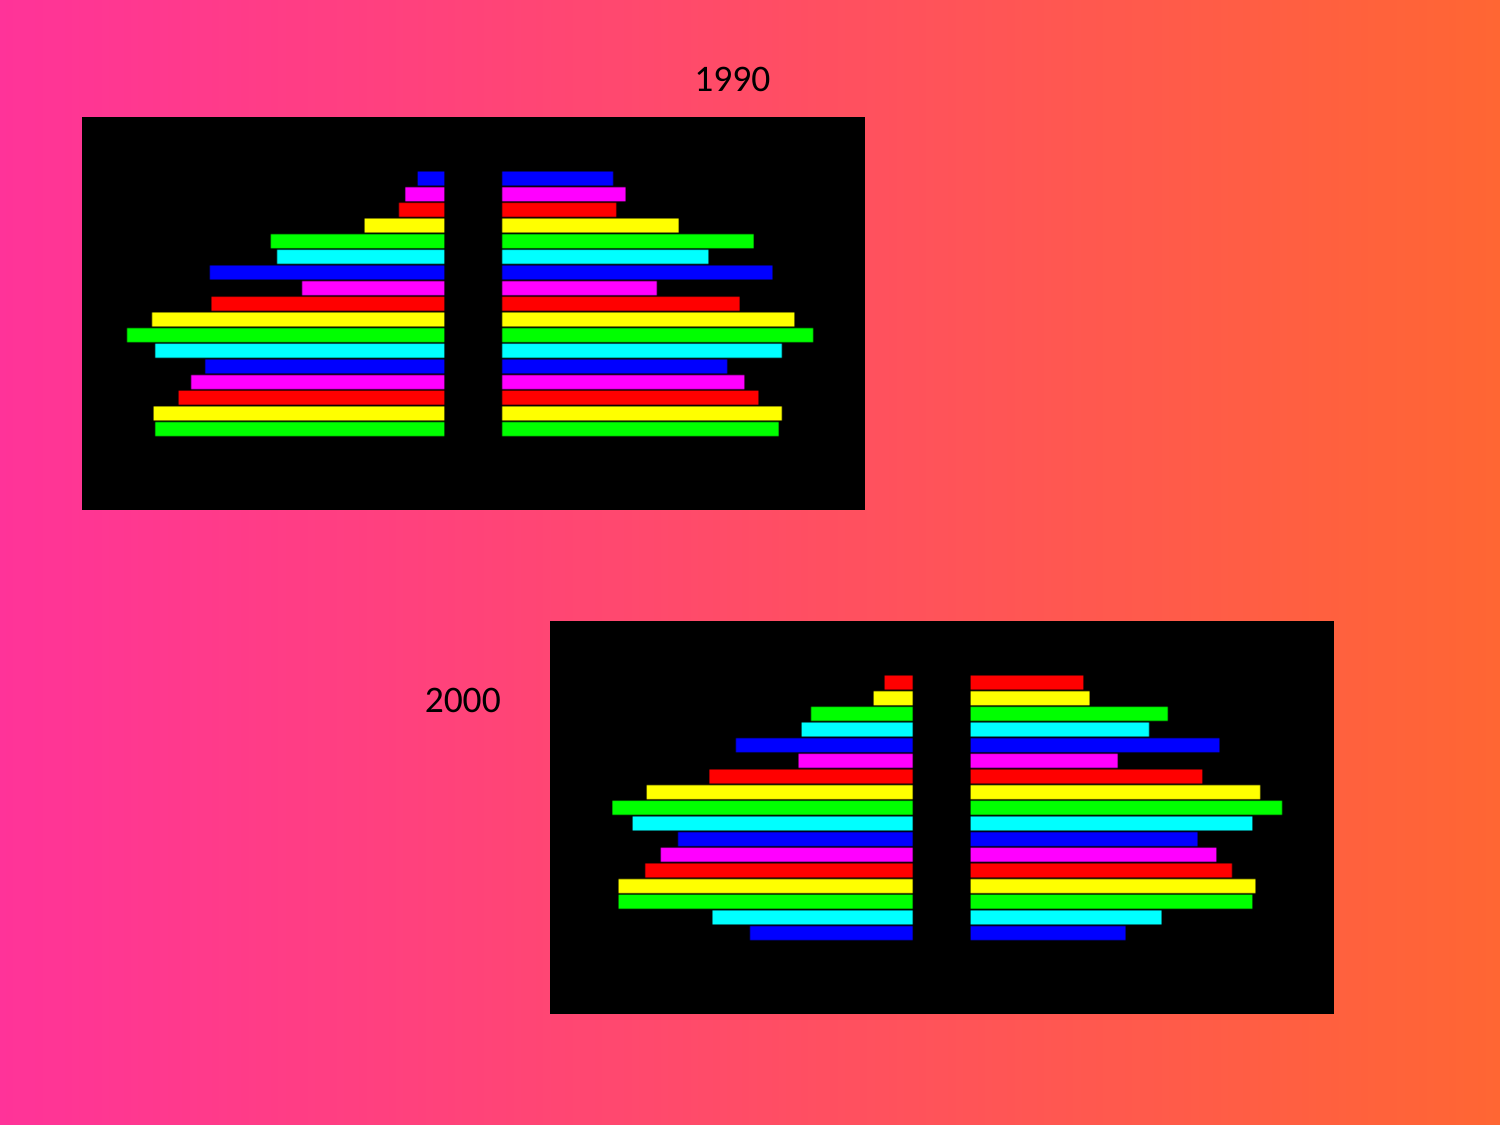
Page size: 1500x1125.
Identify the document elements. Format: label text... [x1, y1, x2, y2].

text_box 2000 [410, 667, 528, 728]
picture [81, 116, 866, 510]
text_box 1990 [679, 46, 950, 107]
picture [550, 620, 1334, 1014]
